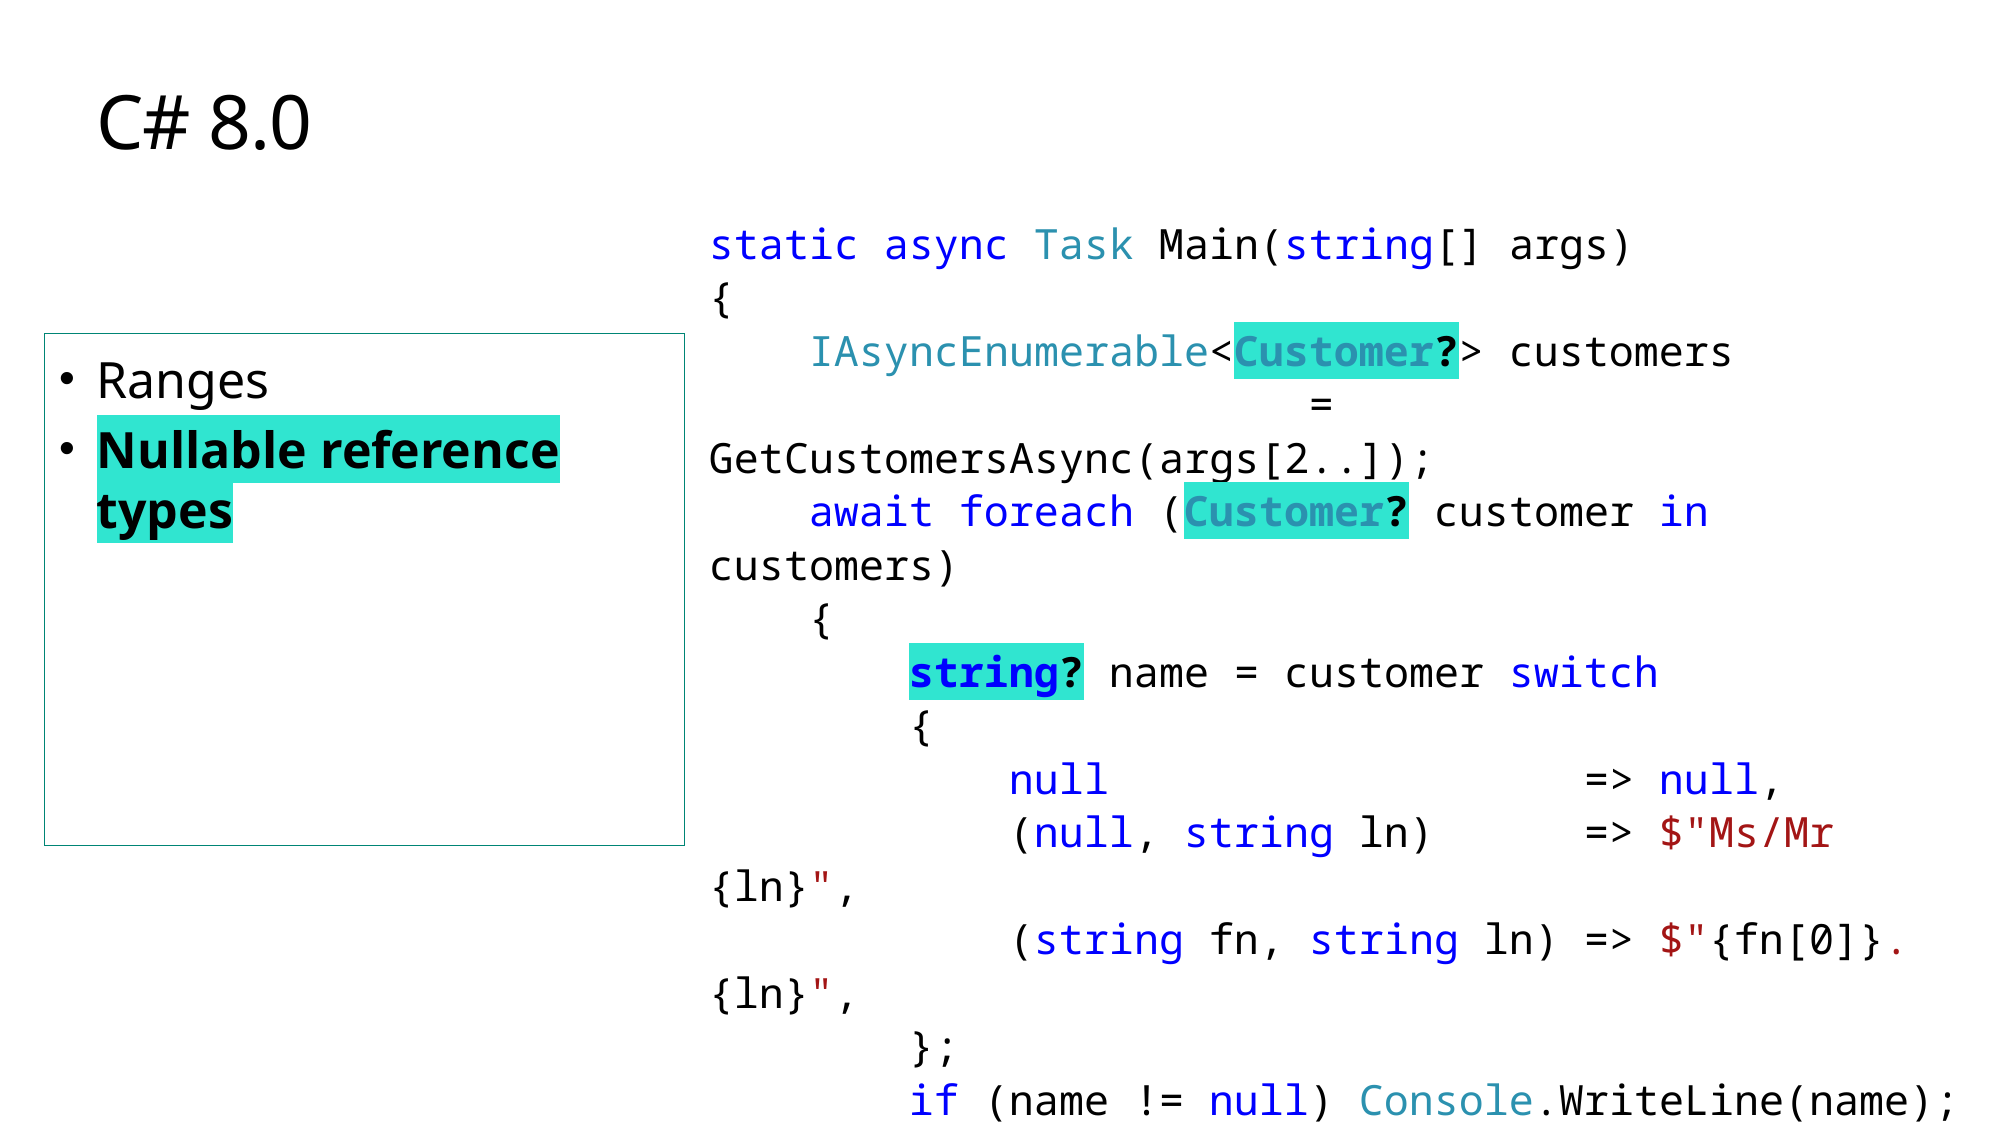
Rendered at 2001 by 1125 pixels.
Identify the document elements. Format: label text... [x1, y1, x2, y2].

list Ranges Nullable reference types [44, 333, 684, 846]
title C# 8.0 [96, 75, 1904, 166]
text_box static async Task Main(string[] args) { IAsyncEnumerable<Customer?> customers = GetCustomersAsync(args[2..]); await foreach (Customer? customer in customers) { string? name = customer switch { null => null, (null, string ln) => $"Ms/Mr {ln}", (string fn, string ln) => $"{fn[0]}. {ln}", }; if (name != null) Console.WriteLine(name); } } [684, 199, 2000, 1125]
